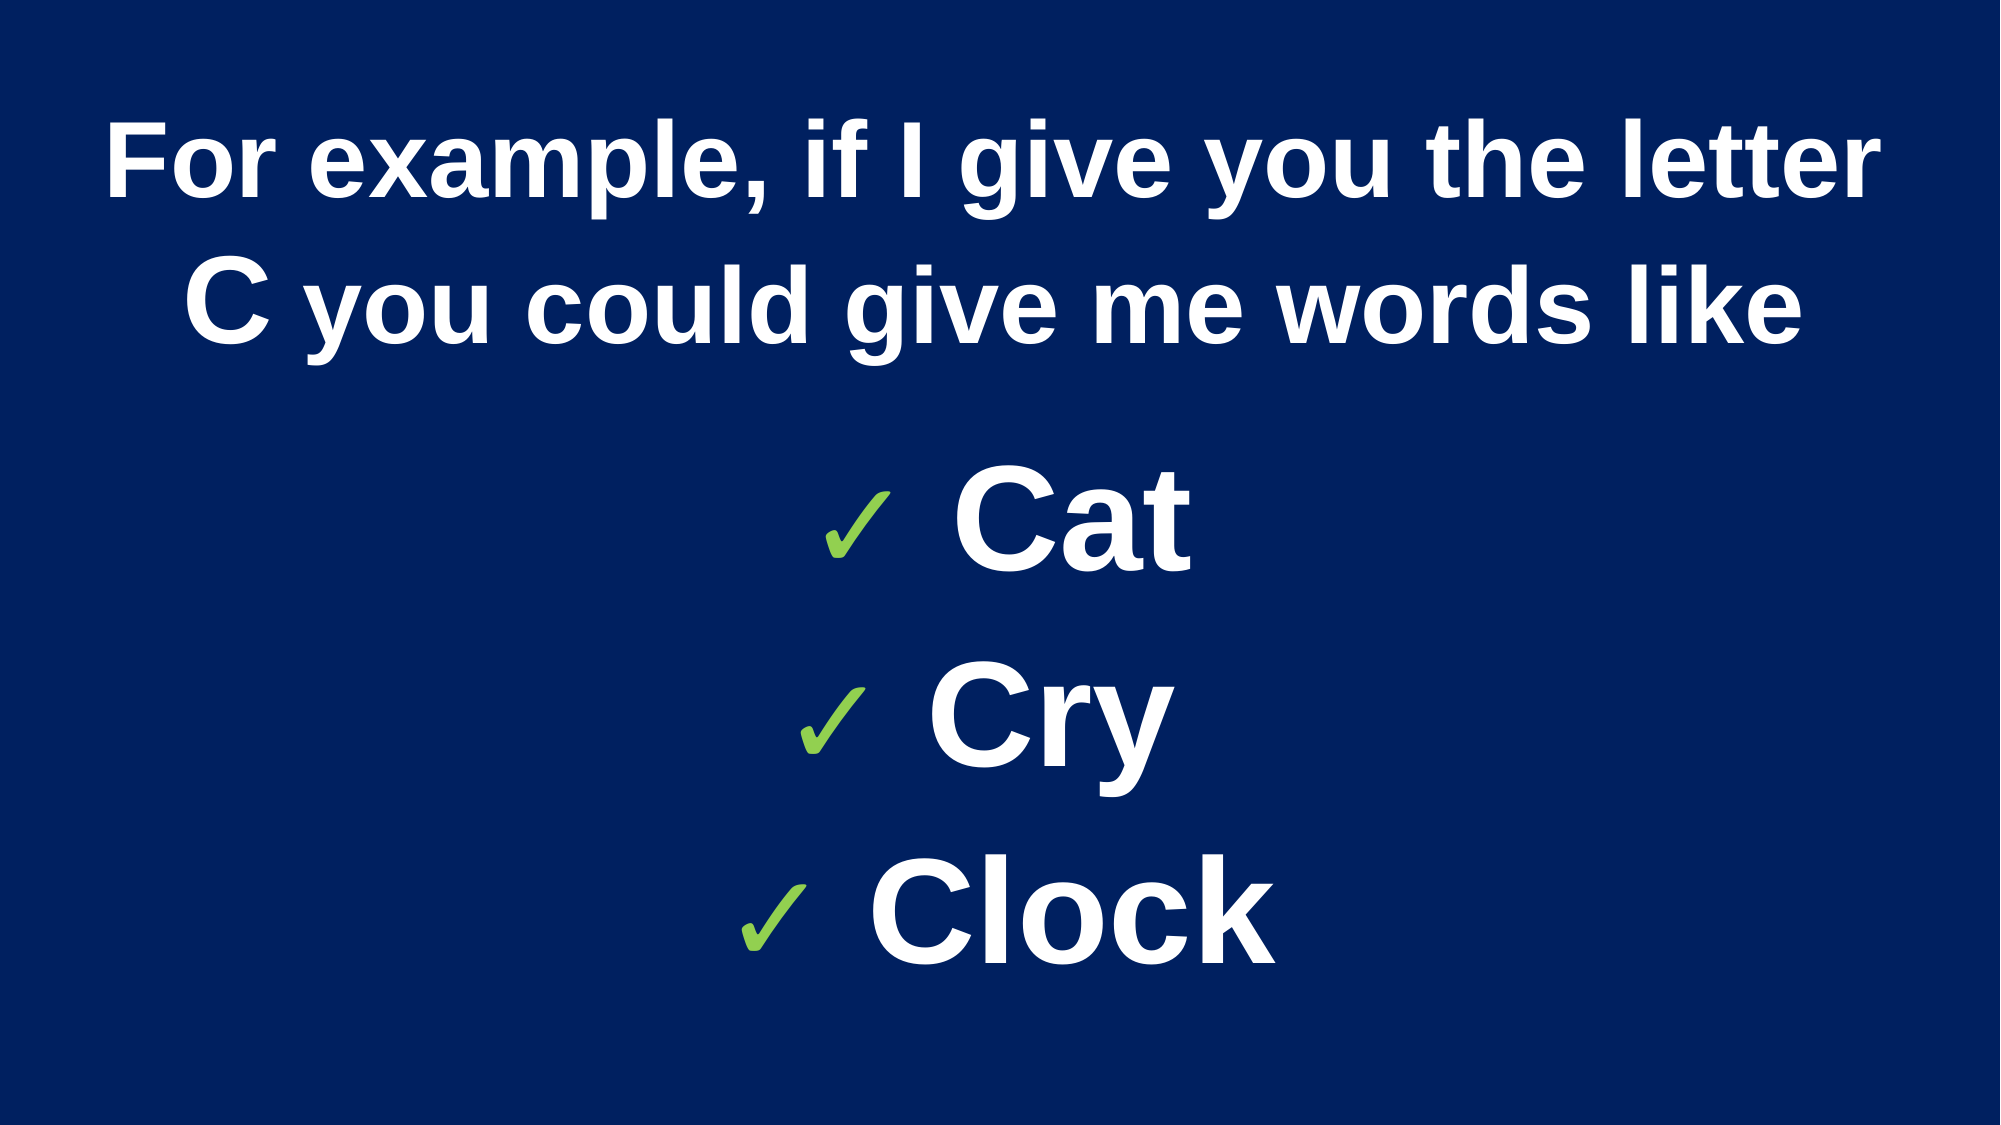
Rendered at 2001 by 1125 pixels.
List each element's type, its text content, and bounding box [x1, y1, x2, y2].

text_box ✓ Clock [0, 806, 2000, 1002]
text_box For example, if I give you the letter C you could give me words like [34, 81, 1954, 377]
text_box ✓ Cry [0, 609, 2000, 804]
text_box ✓ Cat [0, 412, 2000, 608]
